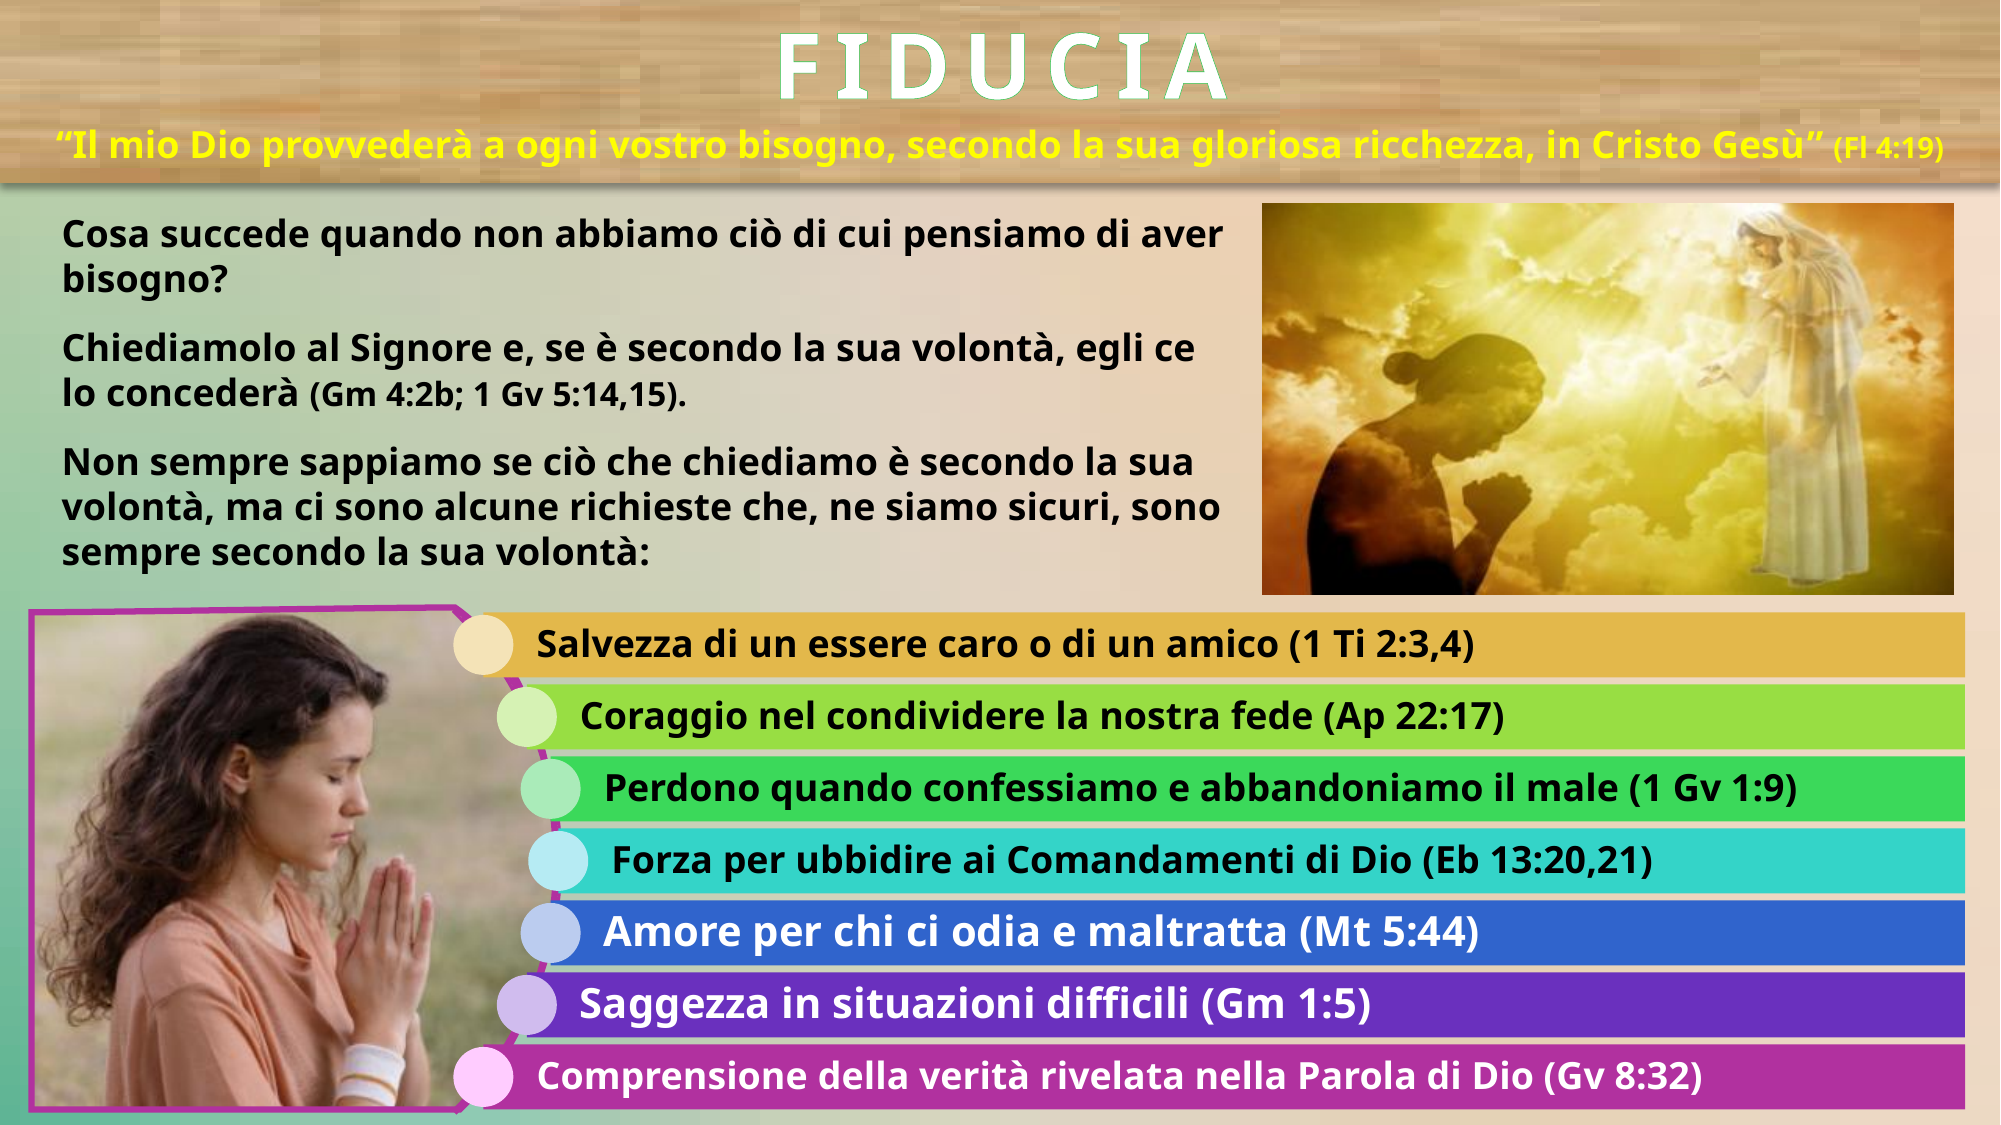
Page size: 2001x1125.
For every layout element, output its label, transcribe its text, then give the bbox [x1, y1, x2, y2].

text_box Cosa succede quando non abbiamo ciò di cui pensiamo di aver bisogno? [46, 203, 1242, 308]
text_box FIDUCIA [0, 0, 2000, 113]
text_box Non sempre sappiamo se ciò che chiediamo è secondo la sua volontà, ma ci sono alcune richieste che, ne siamo sicuri, sono sempre secondo la sua volontà: [46, 430, 1242, 580]
text_box [29, 605, 445, 1112]
text_box “Il mio Dio provvederà a ogni vostro bisogno, secondo la sua gloriosa ricchezza, in Cristo Gesù” (Fl 4:19) [0, 113, 2000, 174]
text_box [445, 596, 1973, 1125]
text_box Chiediamolo al Signore e, se è secondo la sua volontà, egli ce lo concederà (Gm 4:2b; 1 Gv 5:14,15). [46, 316, 1242, 422]
picture [1261, 202, 1954, 595]
text_box [0, 174, 2000, 184]
